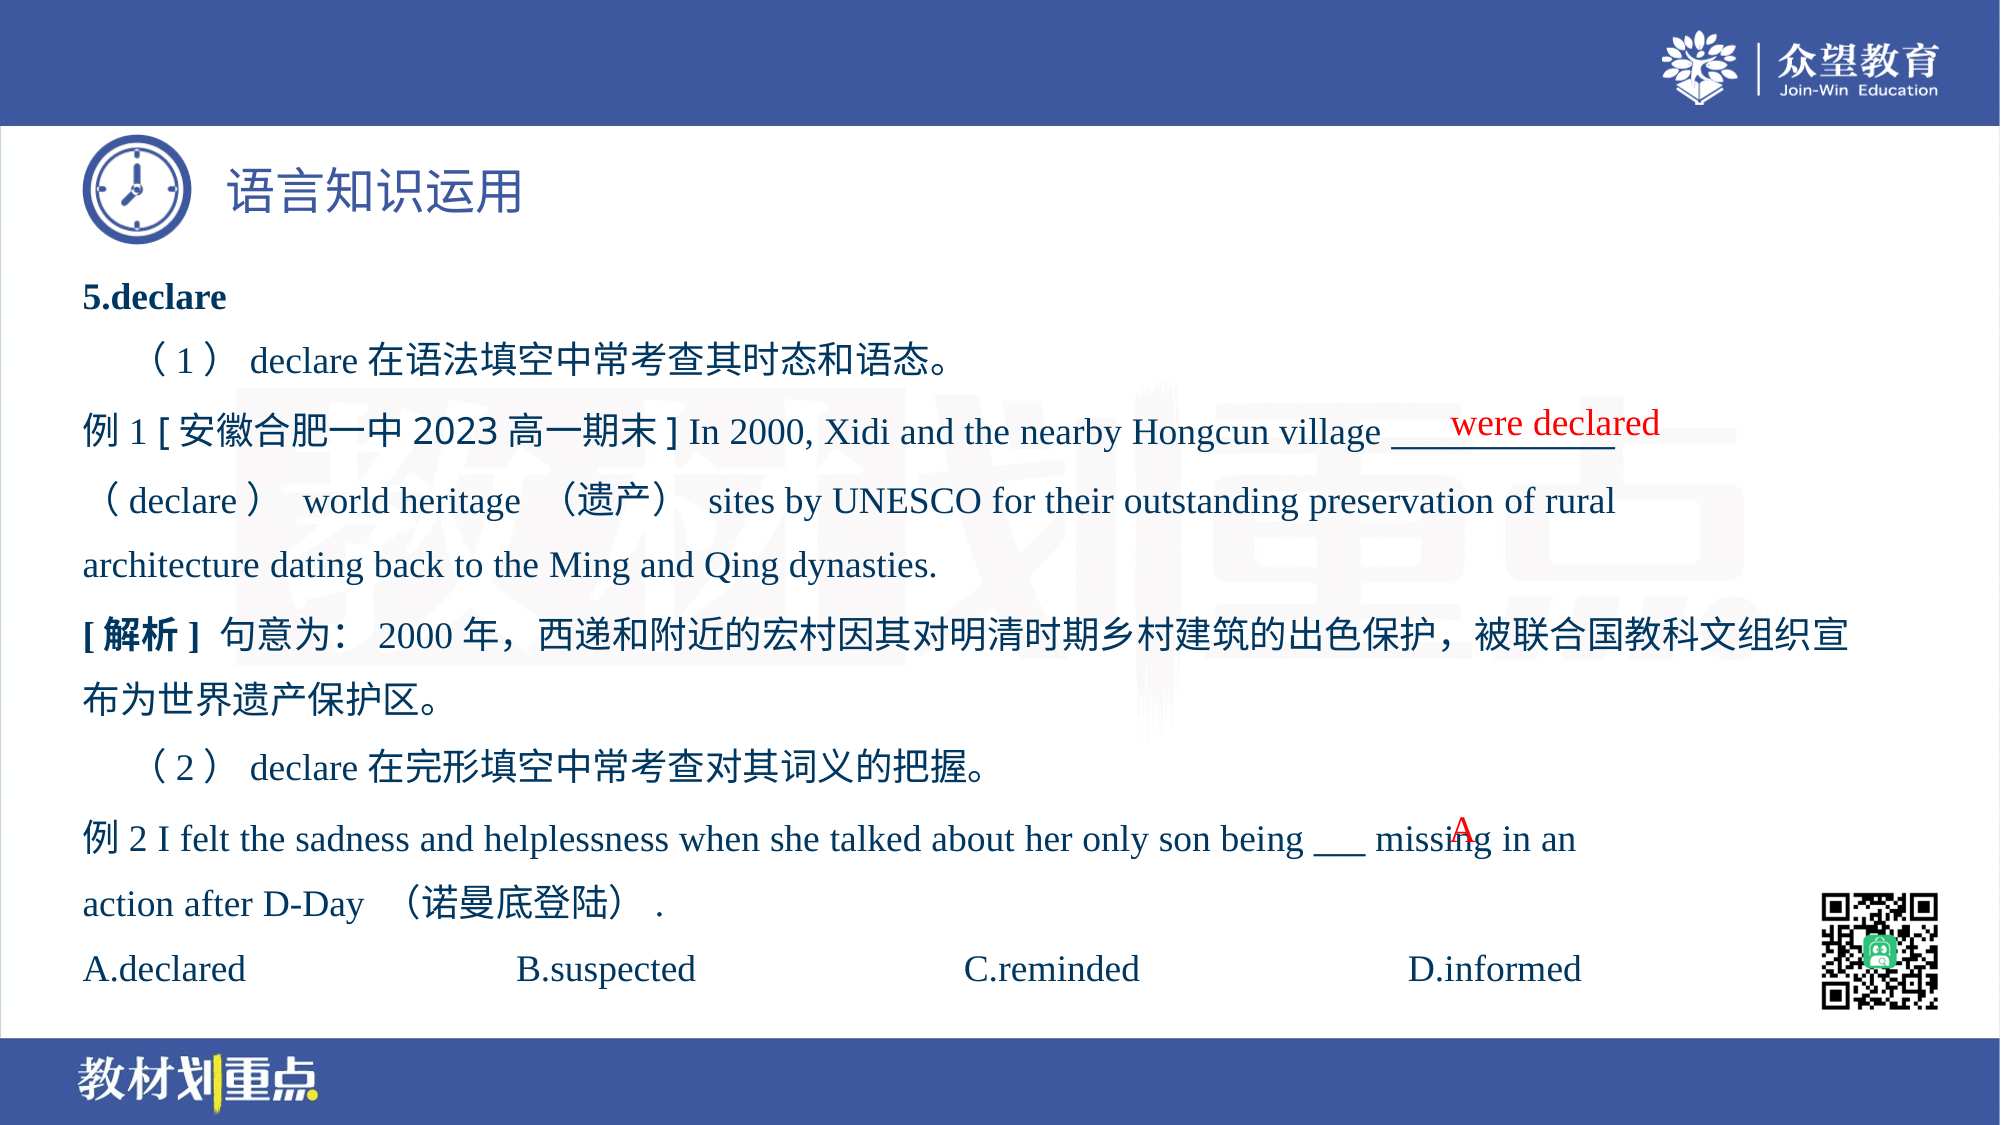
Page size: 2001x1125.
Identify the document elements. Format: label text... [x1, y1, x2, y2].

text_box A [1435, 785, 1490, 844]
text_box （2）declare在完形填空中常考查对其词义的把握。 [82, 723, 1817, 781]
text_box were declared [1432, 378, 1679, 436]
picture [0, 0, 2000, 1125]
text_box [解析] 句意为：2000年，西递和附近的宏村因其对明清时期乡村建筑的出色保护，被联合国教科文组织宣 布为世界遗产保护区。 [82, 587, 1817, 715]
text_box A.declared B.suspected C.reminded D.informed [82, 924, 1817, 982]
text_box 例2 I felt the sadness and helplessness when she talked about her only son being ___ missing in an action after D-Day （诺曼底登陆）. [82, 790, 1817, 917]
text_box 例1 [安徽合肥一中2023高一期末] In 2000, Xidi and the nearby Hongcun village _____________ （declare） world heritage （遗产） sites by UNESCO for their outstanding preservation of rural architecture dating back to the Ming and Qing dynasties. [82, 383, 1817, 579]
text_box 5.declare （1）declare在语法填空中常考查其时态和语态。 [82, 247, 1817, 375]
